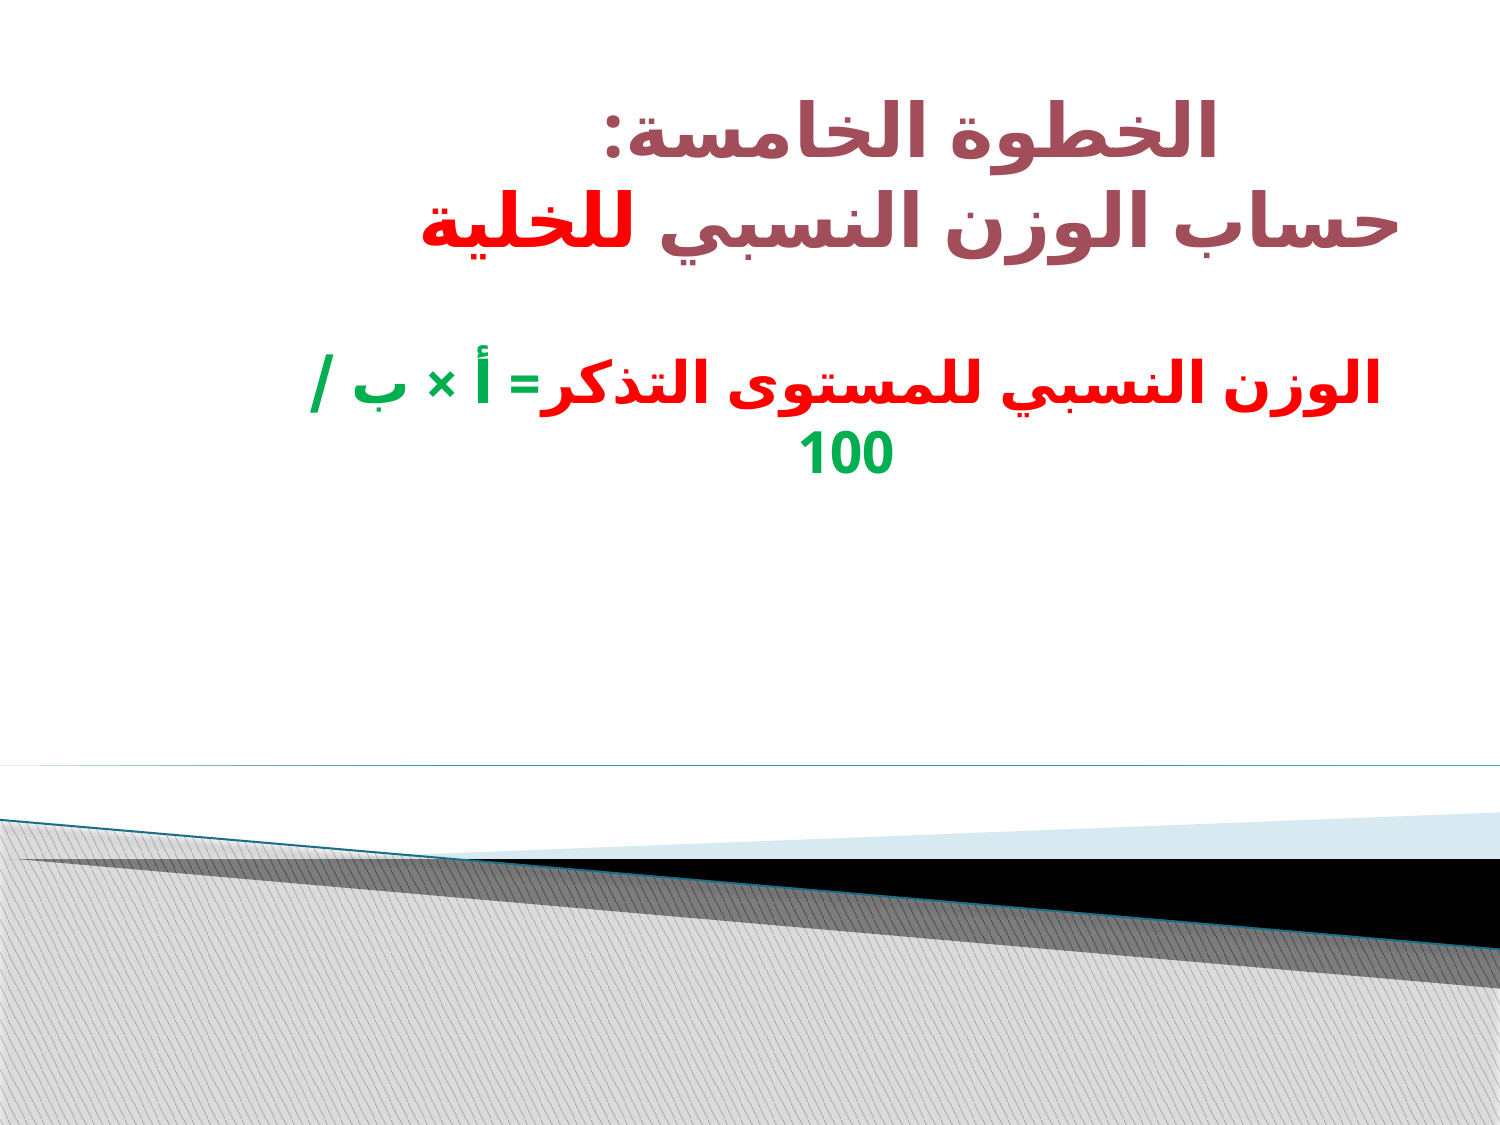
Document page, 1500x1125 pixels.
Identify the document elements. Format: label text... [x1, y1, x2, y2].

picture [5, 859, 1500, 989]
text_box الخطوة الخامسة: حساب الوزن النسبي للخلية [403, 74, 1421, 270]
text_box الوزن النسبي للمستوى التذكر= أ × ب / 100 [274, 337, 1418, 493]
